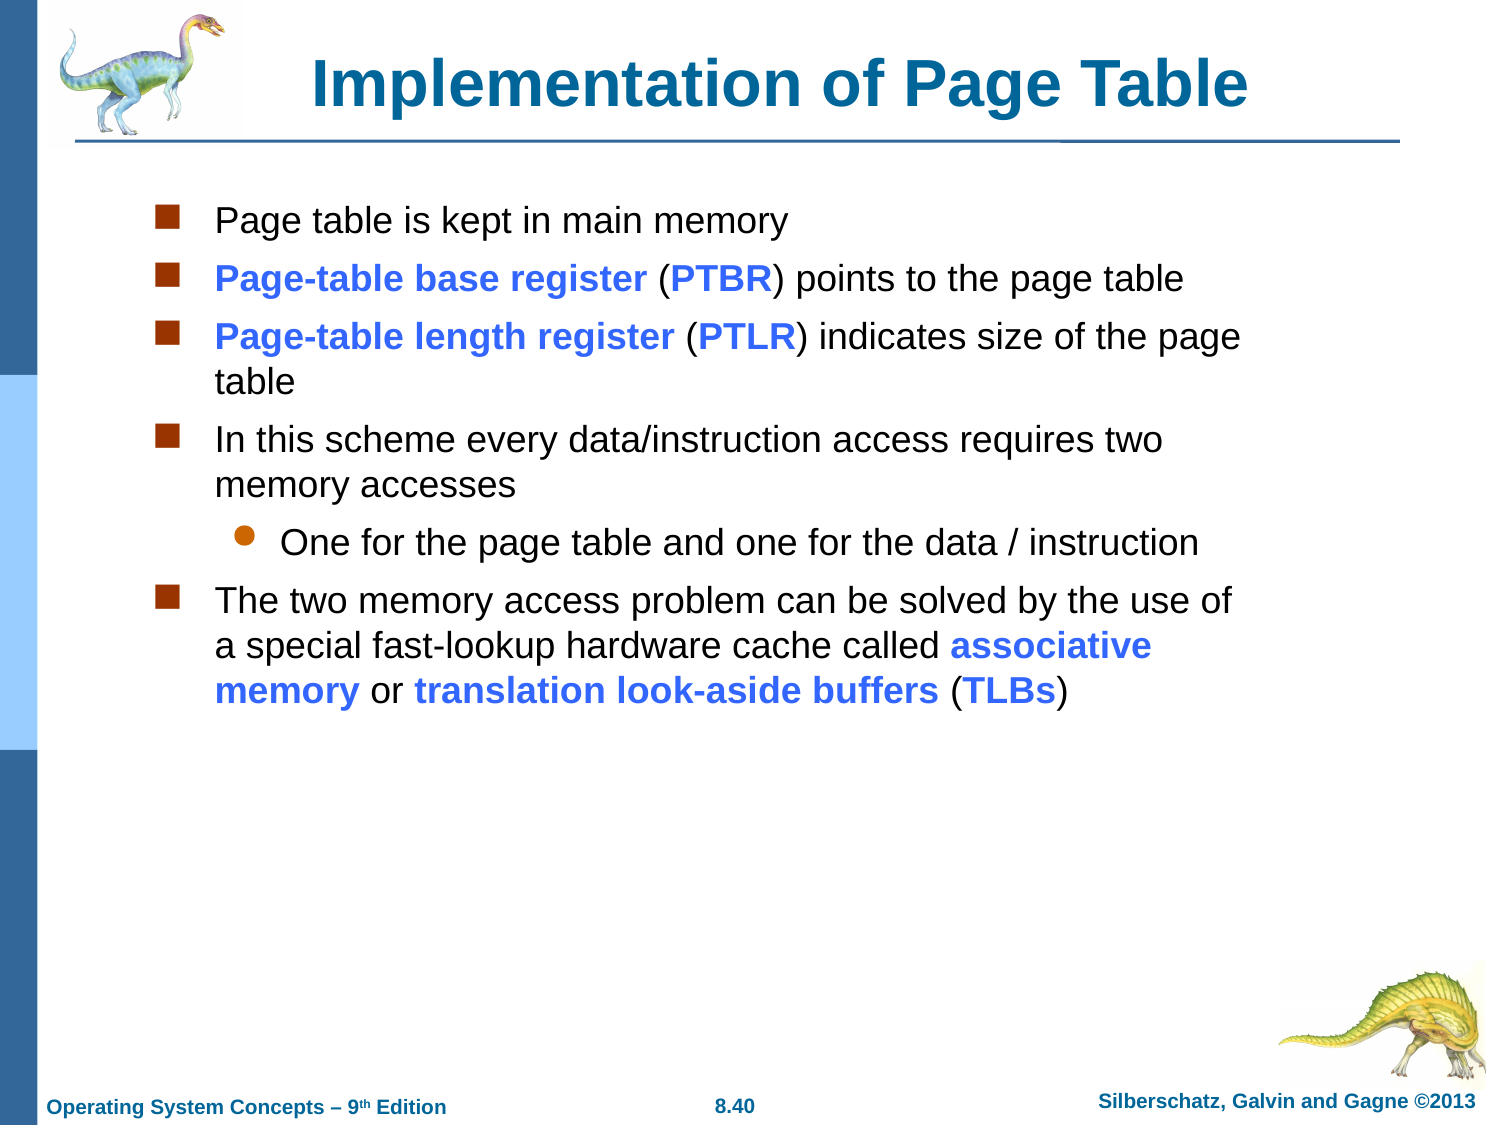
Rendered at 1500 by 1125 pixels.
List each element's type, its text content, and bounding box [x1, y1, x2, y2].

picture [46, 0, 243, 149]
title Implementation of Page Table [105, 32, 1457, 128]
picture [1275, 959, 1486, 1090]
list Page table is kept in main memory Page-table base register (PTBR) points to the page table Page-table length register (PTLR) indicates size of the page table In this scheme every data/instruction access requires two memory accesses One for the page table and one for the data / instruction The two memory access problem can be solved by the use of a special fast-lookup hardware cache called associative memory or translation look-aside buffers (TLBs) [142, 187, 1259, 958]
